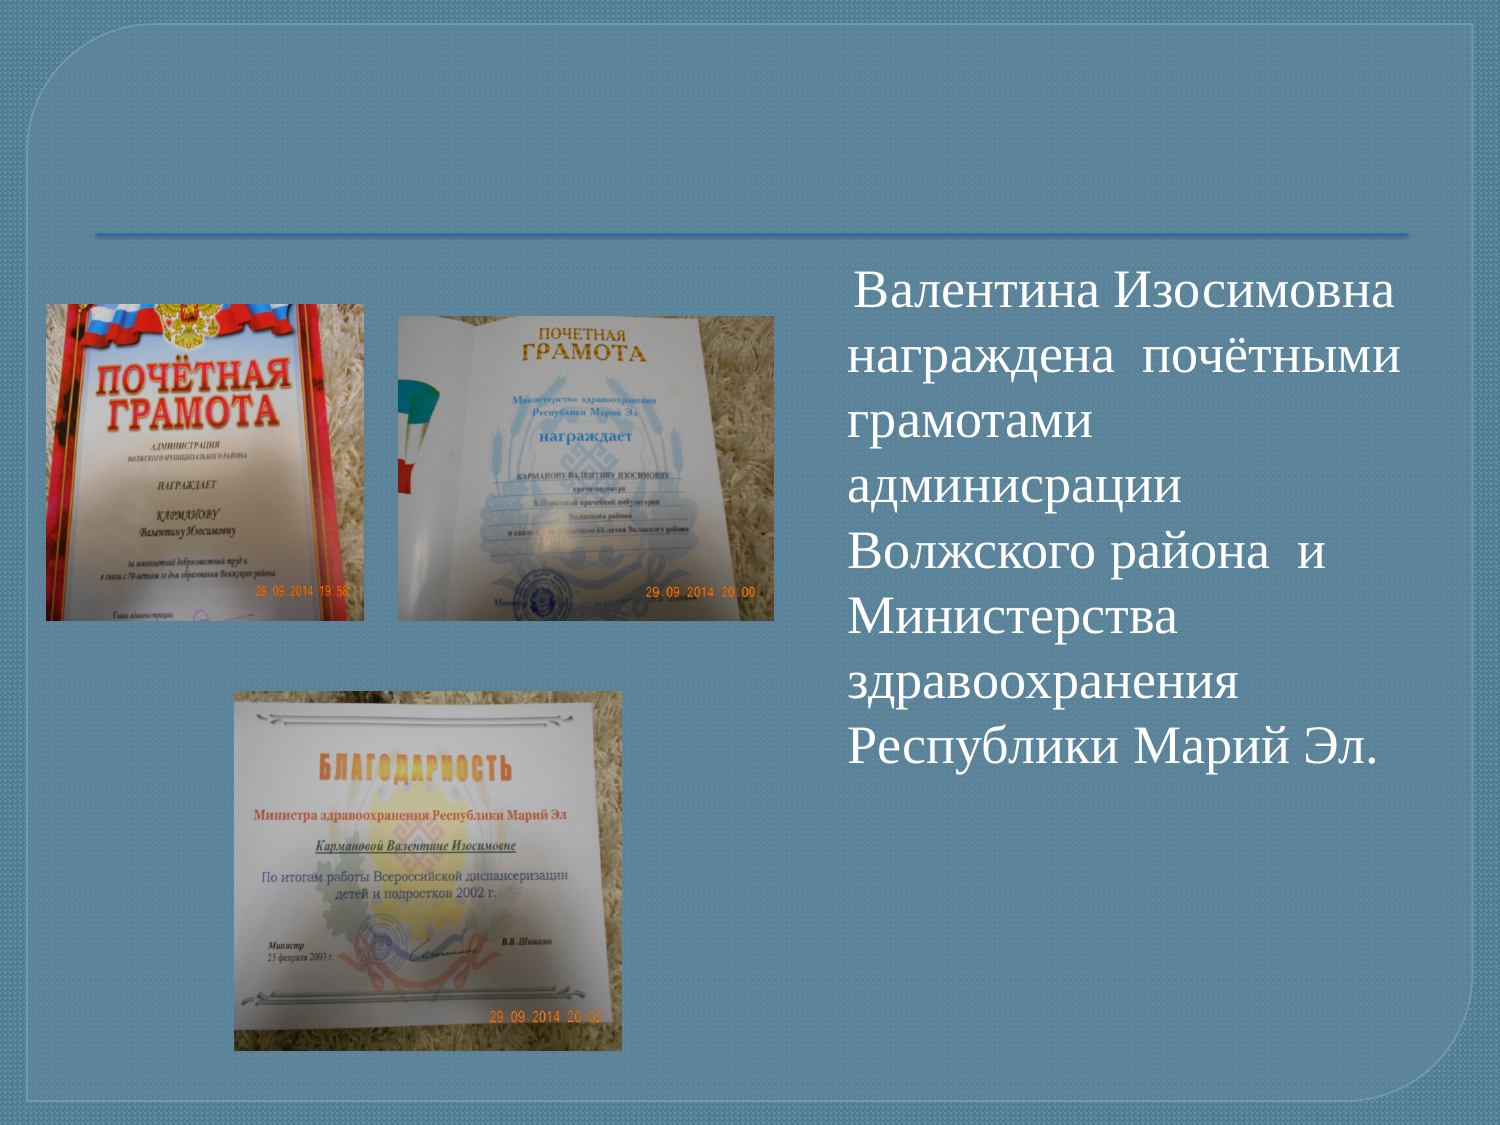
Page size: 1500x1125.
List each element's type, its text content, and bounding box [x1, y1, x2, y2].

list Валентина Изосимовна награждена почётными грамотами админисрации Волжского района и Министерства здравоохранения Республики Марий Эл. [785, 246, 1425, 1013]
picture [234, 691, 622, 1052]
picture [46, 304, 364, 622]
picture [398, 316, 774, 622]
